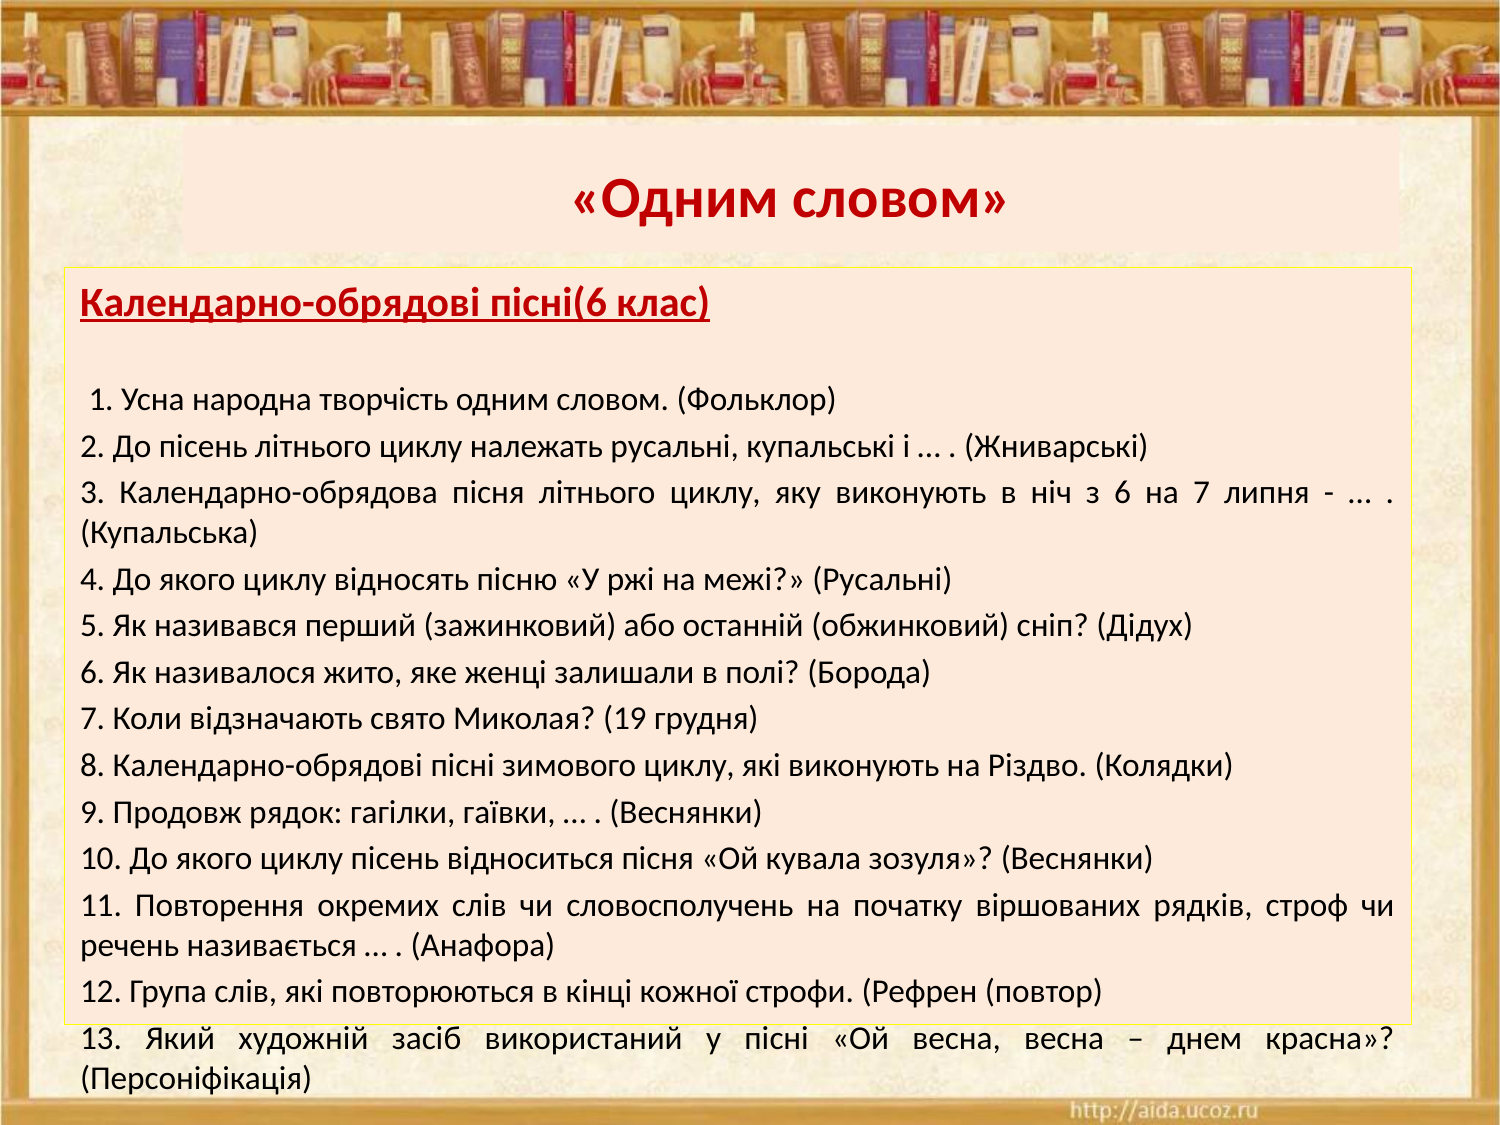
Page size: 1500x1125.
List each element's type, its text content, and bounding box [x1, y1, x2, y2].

title «Одним словом» [183, 125, 1400, 252]
picture [0, 0, 1500, 1125]
list Календарно-обрядові пісні(6 клас) 1. Усна народна творчість одним словом. (Фольклор) 2. До пісень літнього циклу належать русальні, купальські і … . (Жниварські) 3. Календарно-обрядова пісня літнього циклу, яку виконують в ніч з 6 на 7 липня - … . (Купальська) 4. До якого циклу відносять пісню «У ржі на межі?» (Русальні) 5. Як називався перший (зажинковий) або останній (обжинковий) сніп? (Дідух) 6. Як називалося жито, яке женці залишали в полі? (Борода) 7. Коли відзначають свято Миколая? (19 грудня) 8. Календарно-обрядові пісні зимового циклу, які виконують на Різдво. (Колядки) 9. Продовж рядок: гагілки, гаївки, … . (Веснянки) 10. До якого циклу пісень відноситься пісня «Ой кувала зозуля»? (Веснянки) 11. Повторення окремих слів чи словосполучень на початку віршованих рядків, строф чи речень називається … . (Анафора) 12. Група слів, які повторюються в кінці кожної строфи. (Рефрен (повтор) 13. Який художній засіб використаний у пісні «Ой весна, весна – днем красна»? (Персоніфікація) [64, 267, 1412, 1025]
